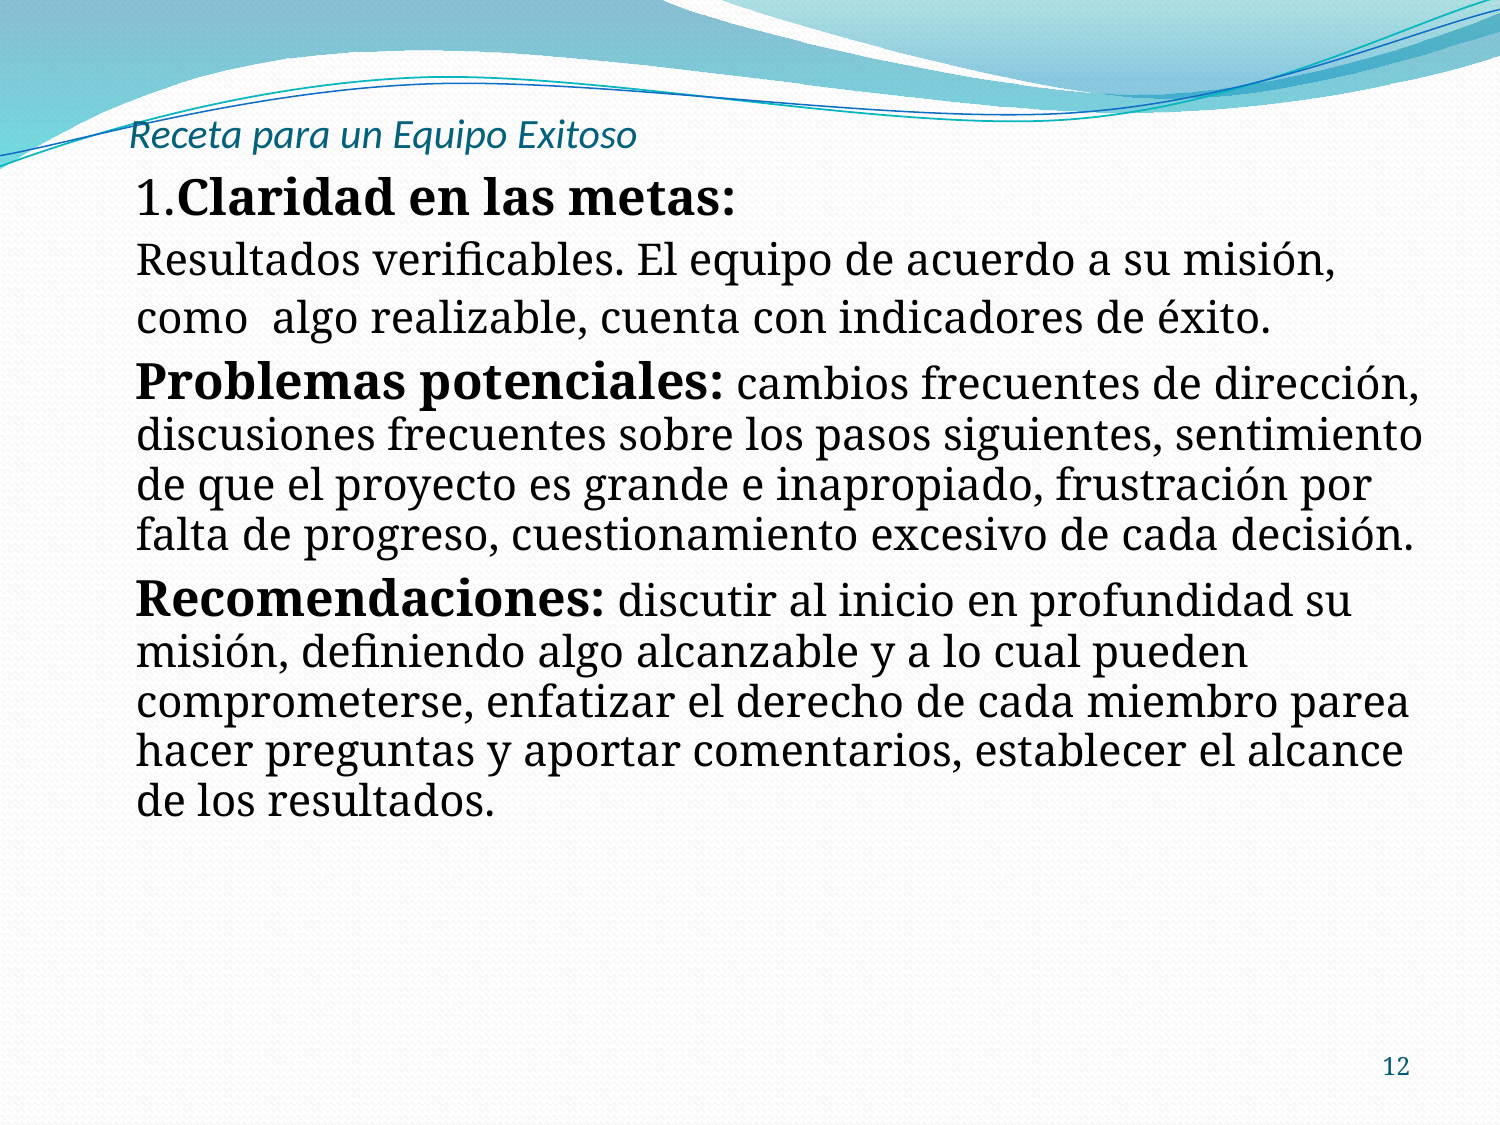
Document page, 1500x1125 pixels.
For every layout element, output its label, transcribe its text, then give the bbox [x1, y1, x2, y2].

title Receta para un Equipo Exitoso [0, 46, 1451, 165]
list 1.Claridad en las metas: Resultados verificables. El equipo de acuerdo a su misión, como algo realizable, cuenta con indicadores de éxito. Problemas potenciales: cambios frecuentes de dirección, discusiones frecuentes sobre los pasos siguientes, sentimiento de que el proyecto es grande e inapropiado, frustración por falta de progreso, cuestionamiento excesivo de cada decisión. Recomendaciones: discutir al inicio en profundidad su misión, definiendo algo alcanzable y a lo cual pueden comprometerse, enfatizar el derecho de cada miembro parea hacer preguntas y aportar comentarios, establecer el alcance de los resultados. [58, 162, 1454, 962]
slide_number 12 [1050, 1042, 1426, 1103]
